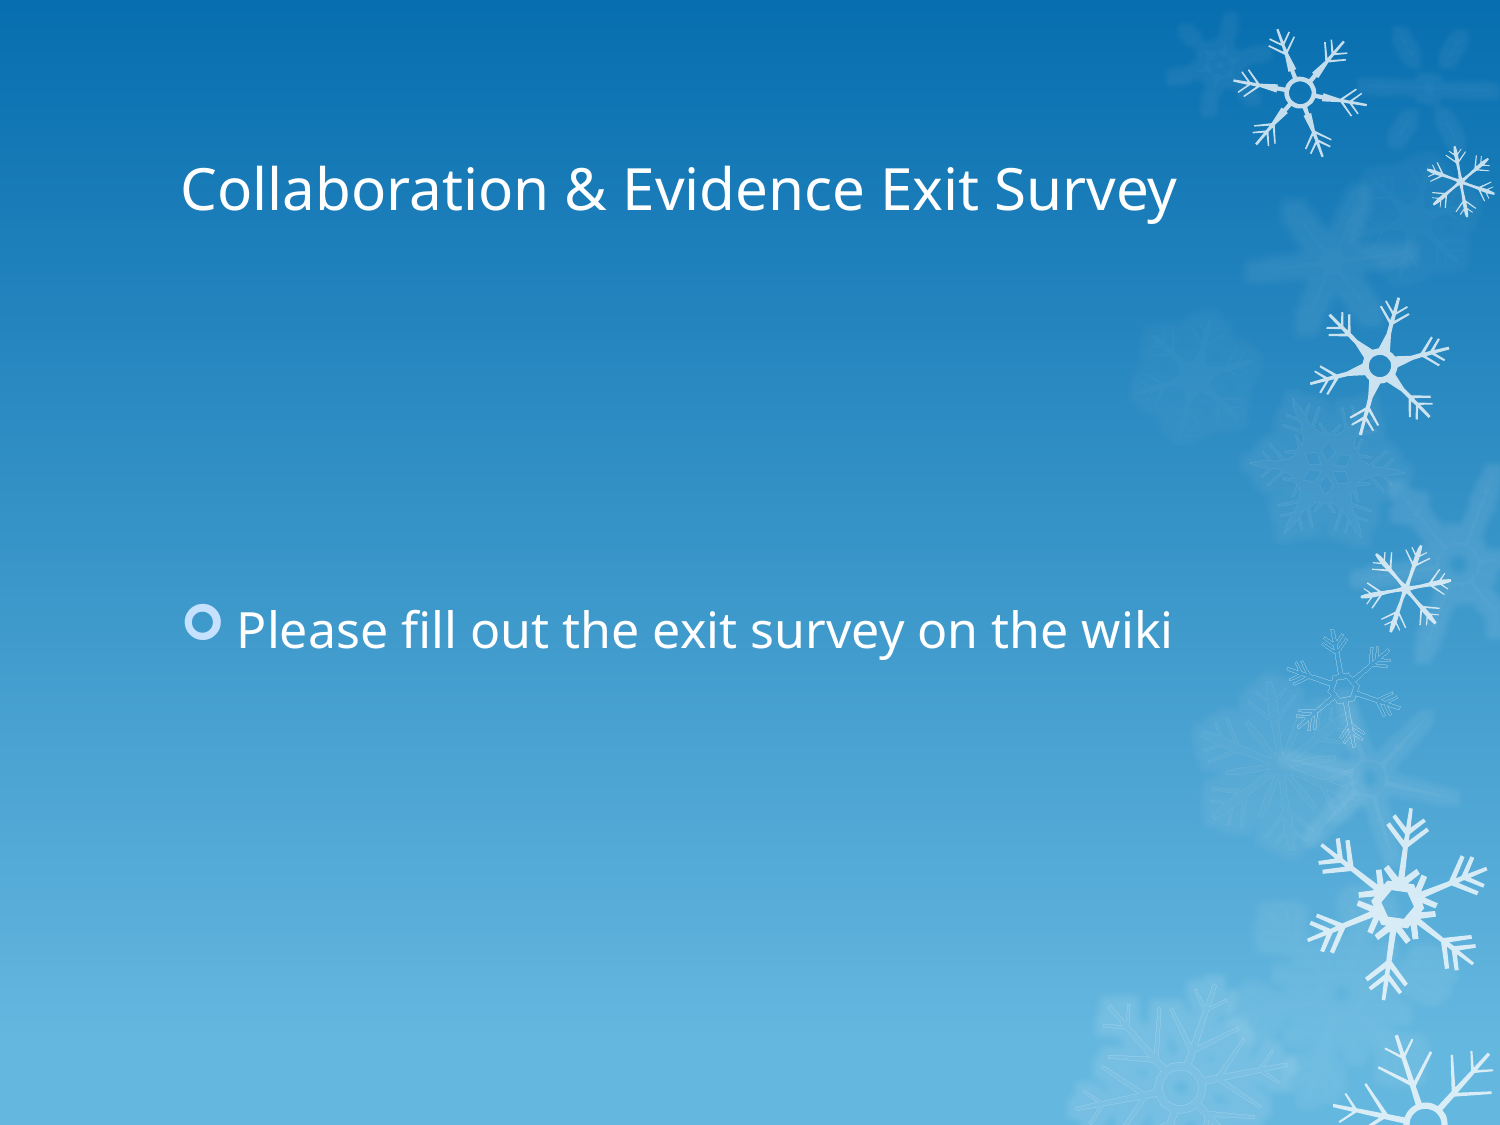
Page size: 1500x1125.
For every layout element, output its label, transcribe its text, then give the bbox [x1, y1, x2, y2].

title Collaboration & Evidence Exit Survey [165, 110, 1335, 263]
list Please fill out the exit survey on the wiki [165, 296, 1335, 962]
